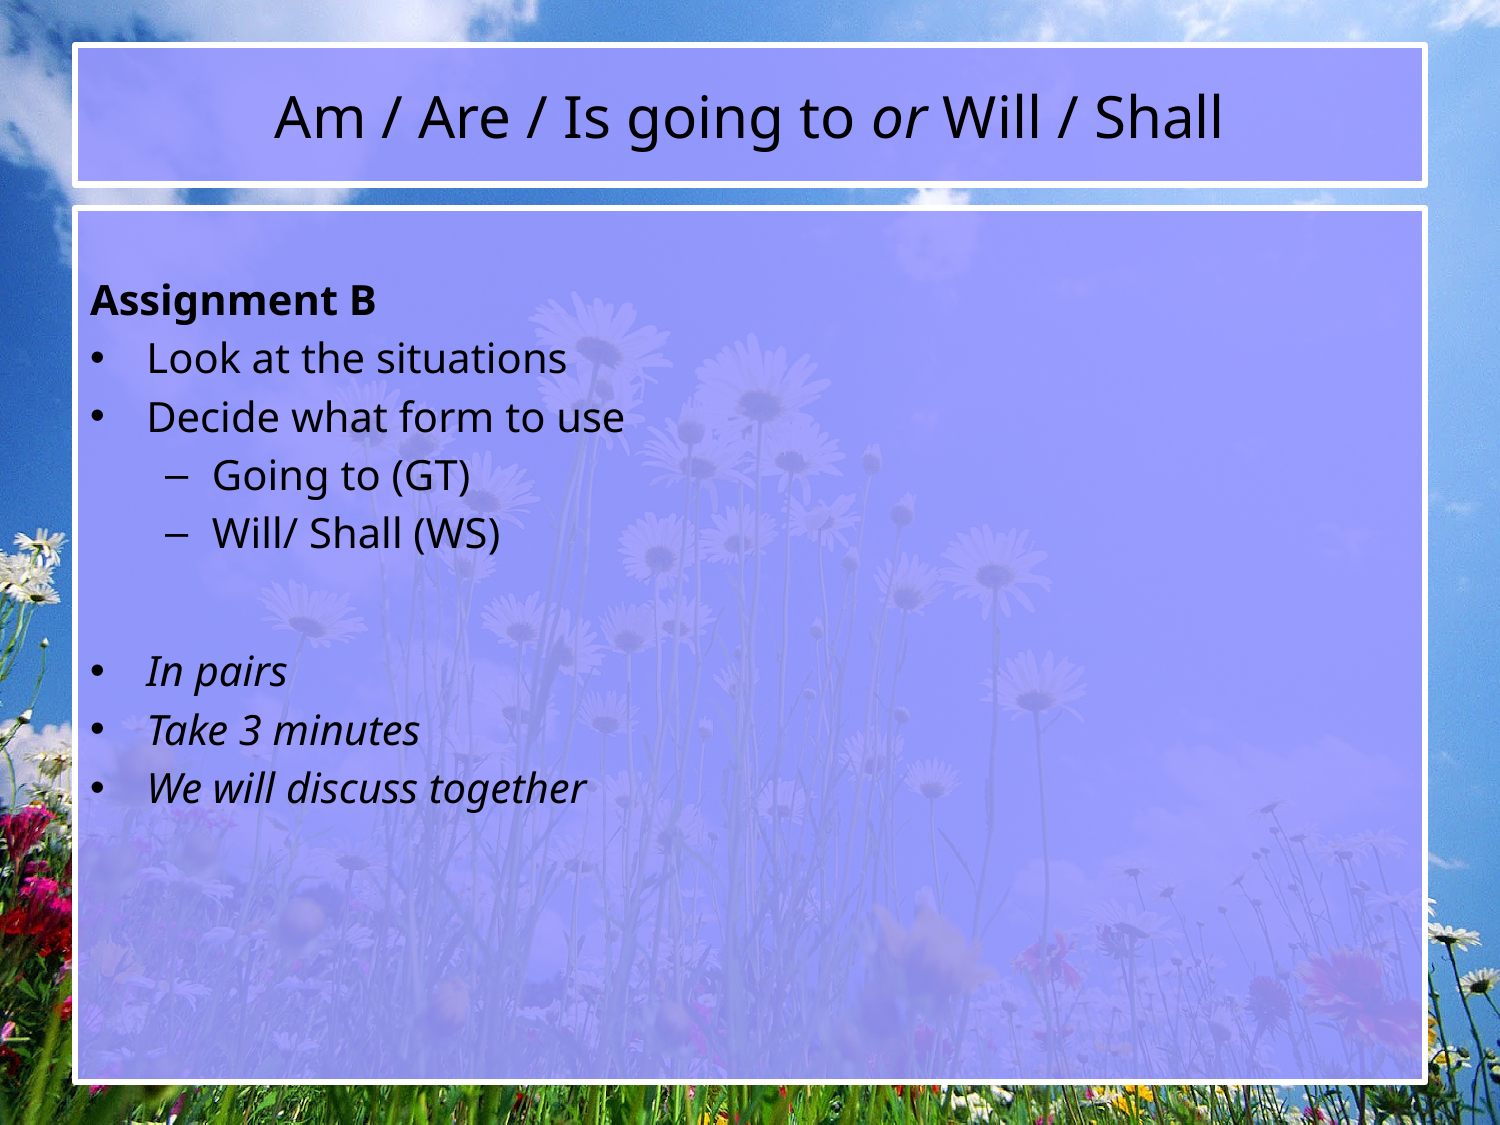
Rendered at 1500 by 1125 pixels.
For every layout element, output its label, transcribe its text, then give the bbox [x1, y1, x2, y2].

title Am / Are / Is going to or Will / Shall [72, 42, 1428, 188]
list Assignment B Look at the situations Decide what form to use Going to (GT) Will/ Shall (WS) In pairs Take 3 minutes We will discuss together [72, 205, 1428, 1085]
picture [0, 0, 1500, 1125]
